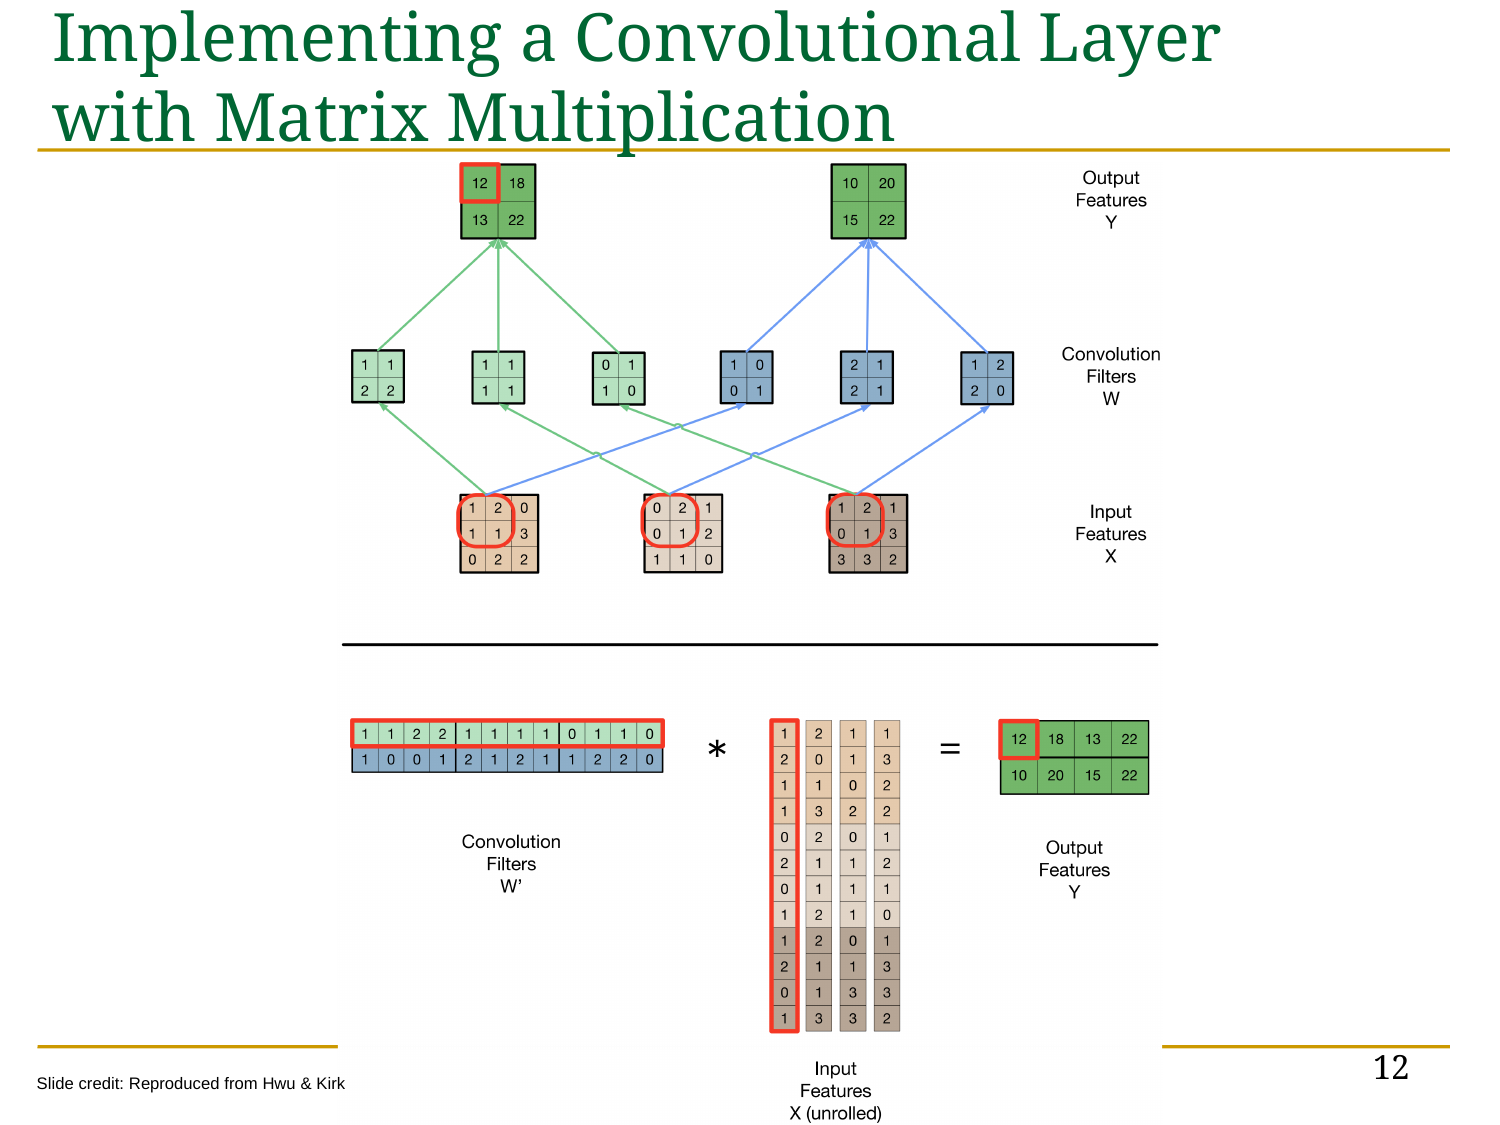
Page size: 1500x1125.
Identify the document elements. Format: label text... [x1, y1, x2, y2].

text_box Slide credit: Reproduced from Hwu & Kirk [21, 1066, 332, 1101]
picture [337, 162, 1163, 1125]
title Implementing a Convolutional Layer with Matrix Multiplication [37, 0, 1451, 150]
slide_number 12 [1168, 1023, 1426, 1100]
